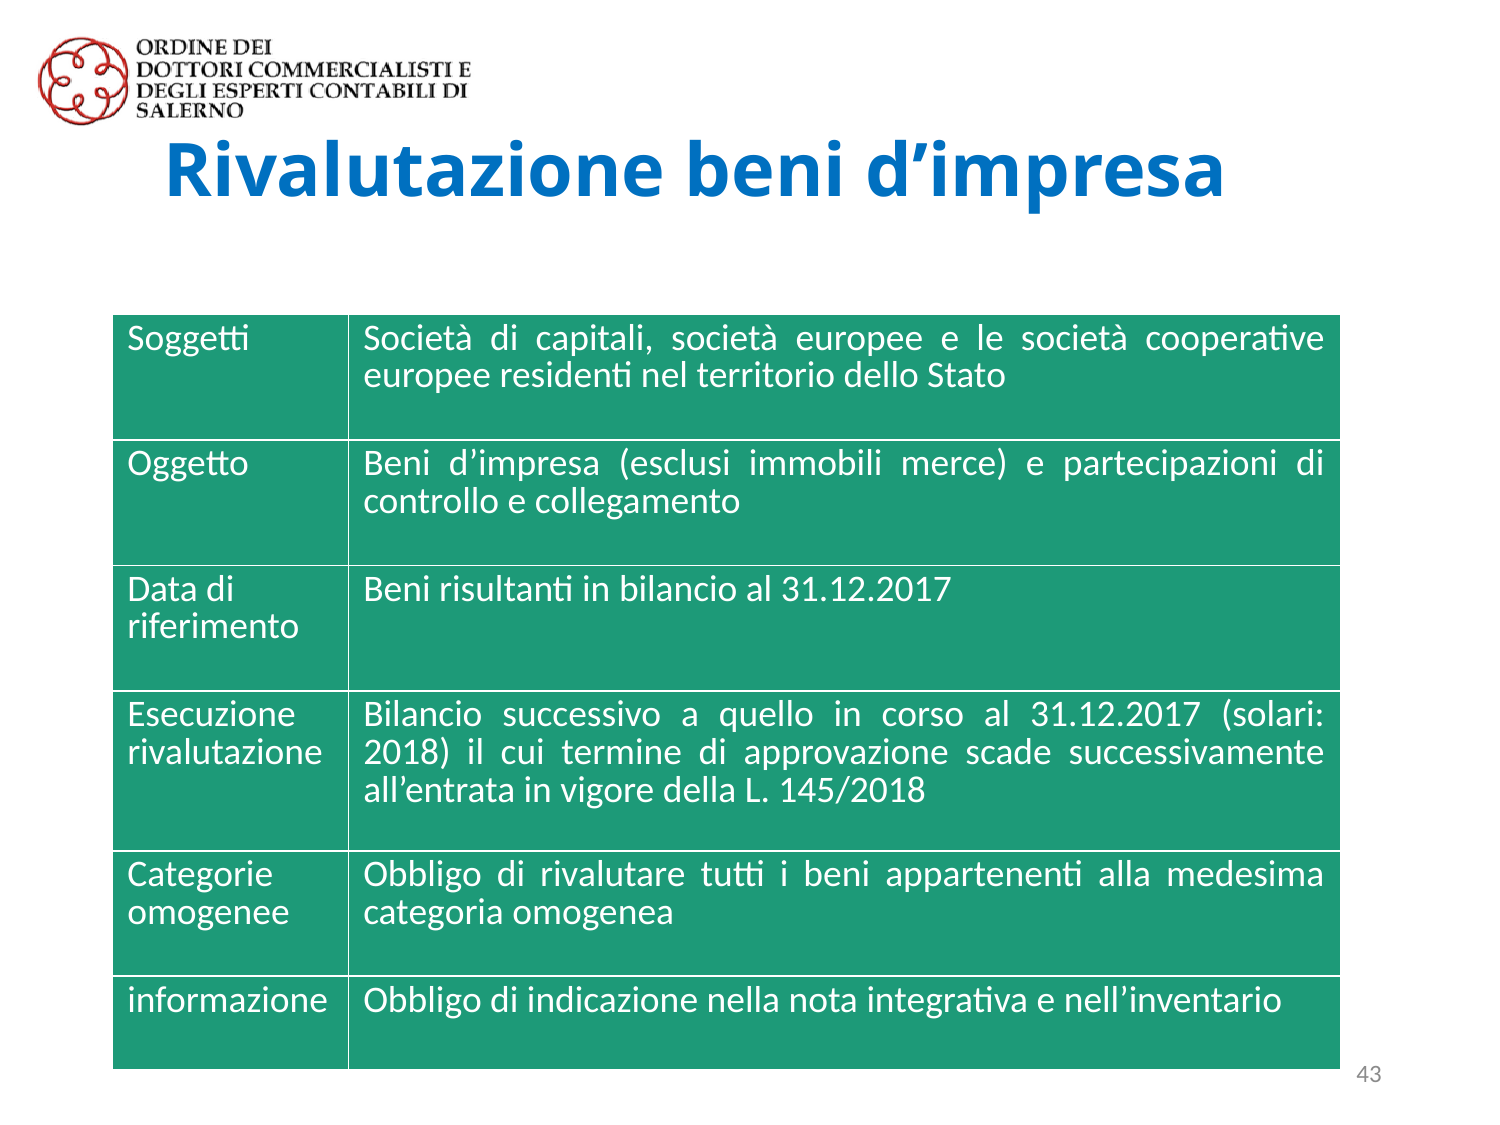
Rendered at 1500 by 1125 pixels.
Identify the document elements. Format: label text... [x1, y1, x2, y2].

title Rivalutazione beni d’impresa [58, 125, 1334, 268]
table_cell Beni d’impresa (esclusi immobili merce) e partecipazioni di controllo e collegamento [349, 441, 1340, 565]
table_cell informazione [113, 977, 348, 1069]
table_header Soggetti [113, 315, 348, 439]
table_cell Oggetto [113, 441, 348, 565]
table_cell Data di riferimento [113, 566, 348, 690]
slide_number 43 [1059, 1042, 1397, 1103]
table_cell Obbligo di indicazione nella nota integrativa e nell’inventario [349, 977, 1340, 1069]
table_cell Beni risultanti in bilancio al 31.12.2017 [349, 566, 1340, 690]
table_header Società di capitali, società europee e le società cooperative europee residenti nel territorio dello Stato [349, 315, 1340, 439]
table_cell Bilancio successivo a quello in corso al 31.12.2017 (solari: 2018) il cui termine di approvazione scade successivamente all’entrata in vigore della L. 145/2018 [349, 692, 1340, 850]
table_cell Obbligo di rivalutare tutti i beni appartenenti alla medesima categoria omogenea [349, 852, 1340, 975]
table_cell Categorie omogenee [113, 852, 348, 975]
table_cell Esecuzione rivalutazione [113, 692, 348, 850]
picture [29, 29, 479, 127]
